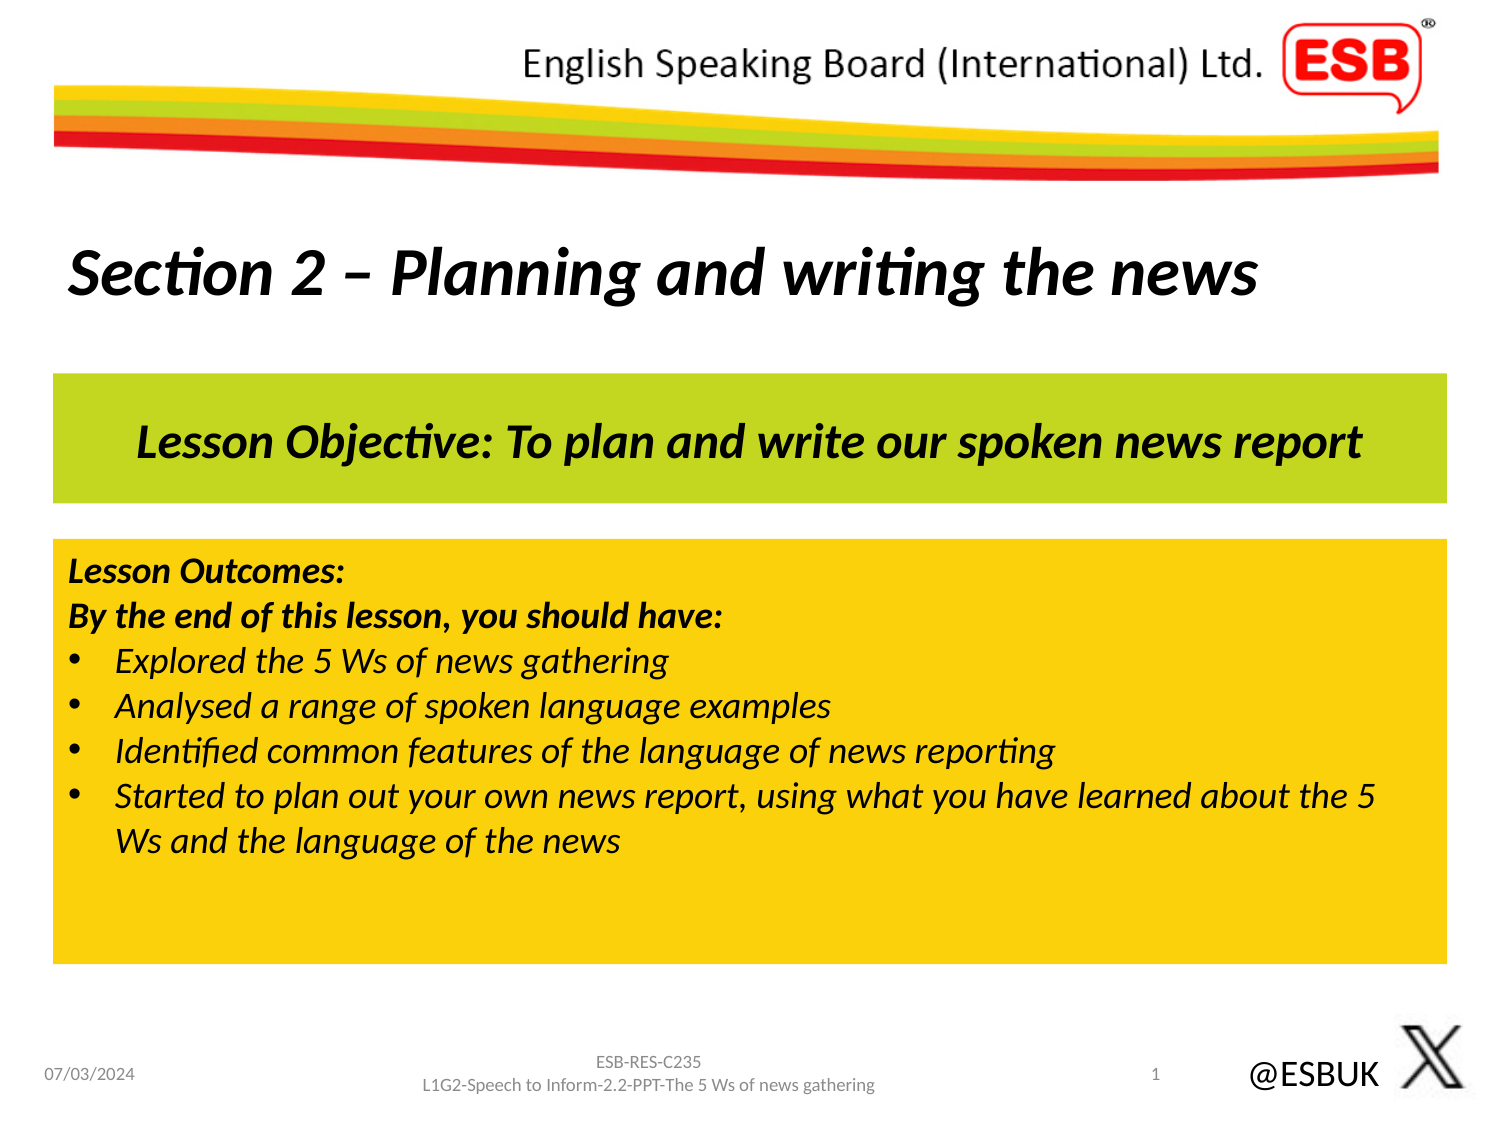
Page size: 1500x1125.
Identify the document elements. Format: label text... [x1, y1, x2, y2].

text_box Lesson Outcomes: By the end of this lesson, you should have: Explored the 5 Ws of news gathering Analysed a range of spoken language examples Identified common features of the language of news reporting Started to plan out your own news report, using what you have learned about the 5 Ws and the language of the news [52, 538, 1448, 965]
picture [1393, 1013, 1476, 1102]
picture [0, 0, 1500, 189]
text_box Lesson Objective: To plan and write our spoken news report [52, 372, 1448, 504]
slide_number 1 [930, 1042, 1176, 1103]
text_box Section 2 – Planning and writing the news [53, 208, 1347, 338]
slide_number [29, 1042, 367, 1103]
footer ESB-RES-C235 L1G2-Speech to Inform-2.2-PPT-The 5 Ws of news gathering [395, 1042, 902, 1103]
